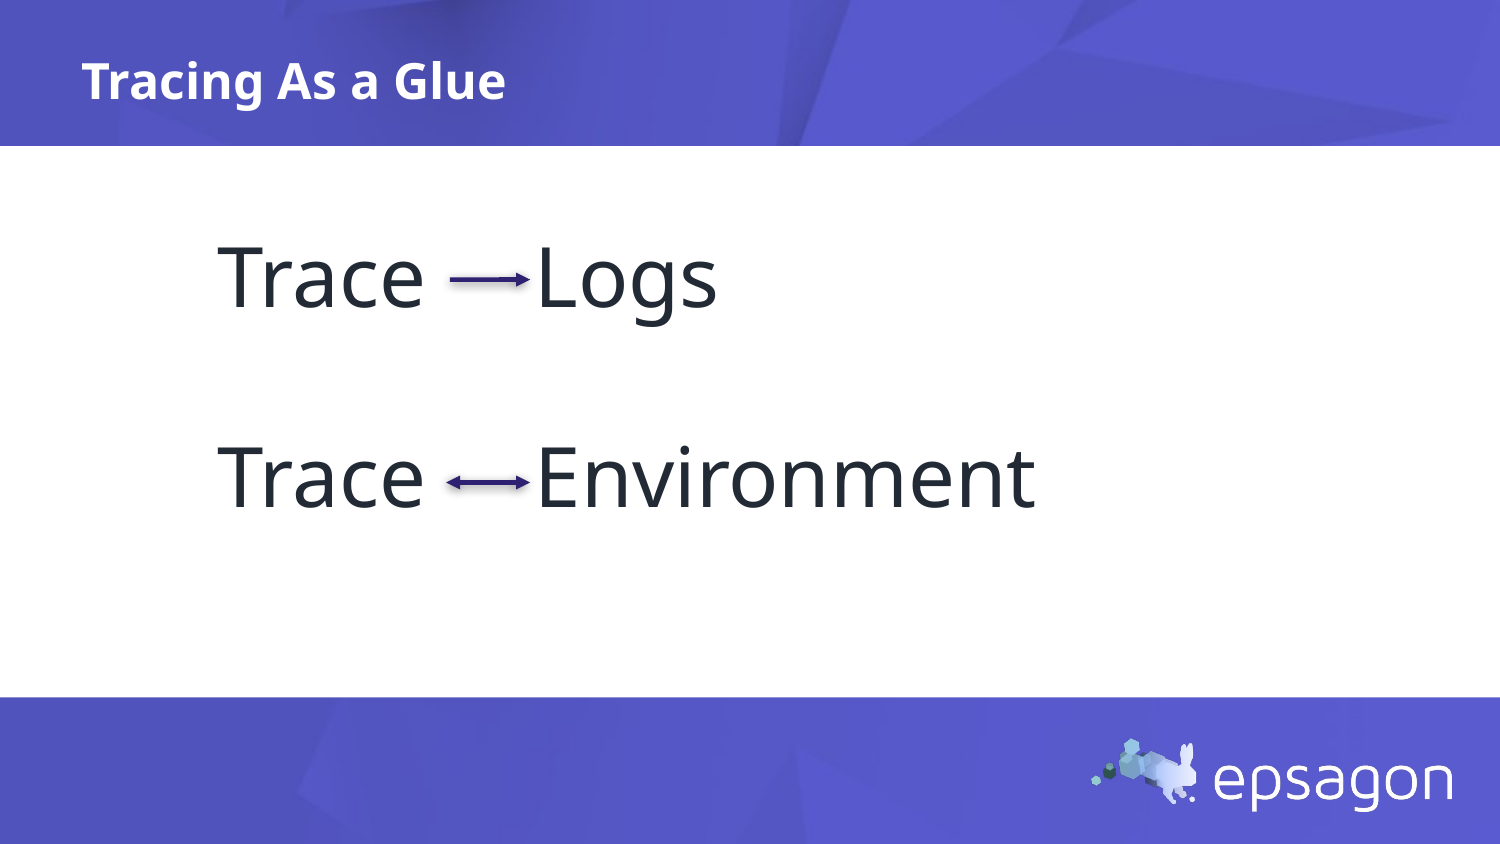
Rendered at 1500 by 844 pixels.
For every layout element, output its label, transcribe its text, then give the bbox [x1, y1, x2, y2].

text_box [202, 216, 1299, 658]
picture [0, 0, 1500, 146]
list Tracing As a Glue [73, 52, 1298, 122]
picture [0, 698, 1500, 844]
